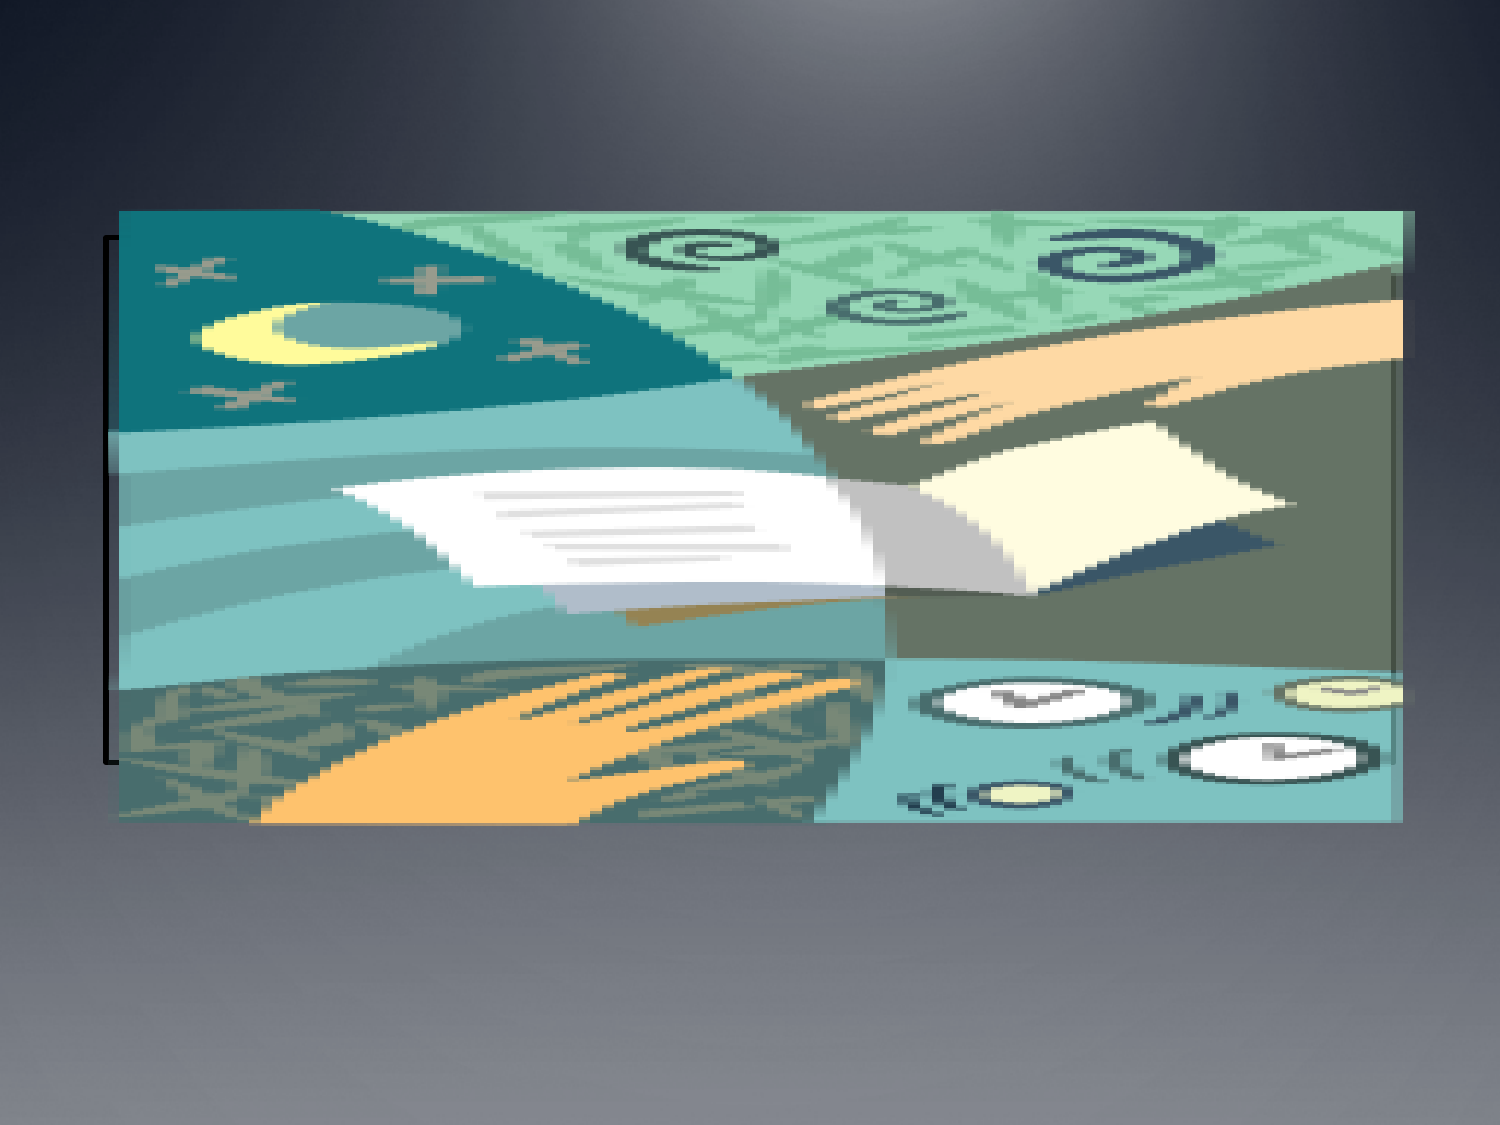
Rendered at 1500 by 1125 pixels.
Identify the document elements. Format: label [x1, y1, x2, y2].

picture [106, 207, 1441, 834]
